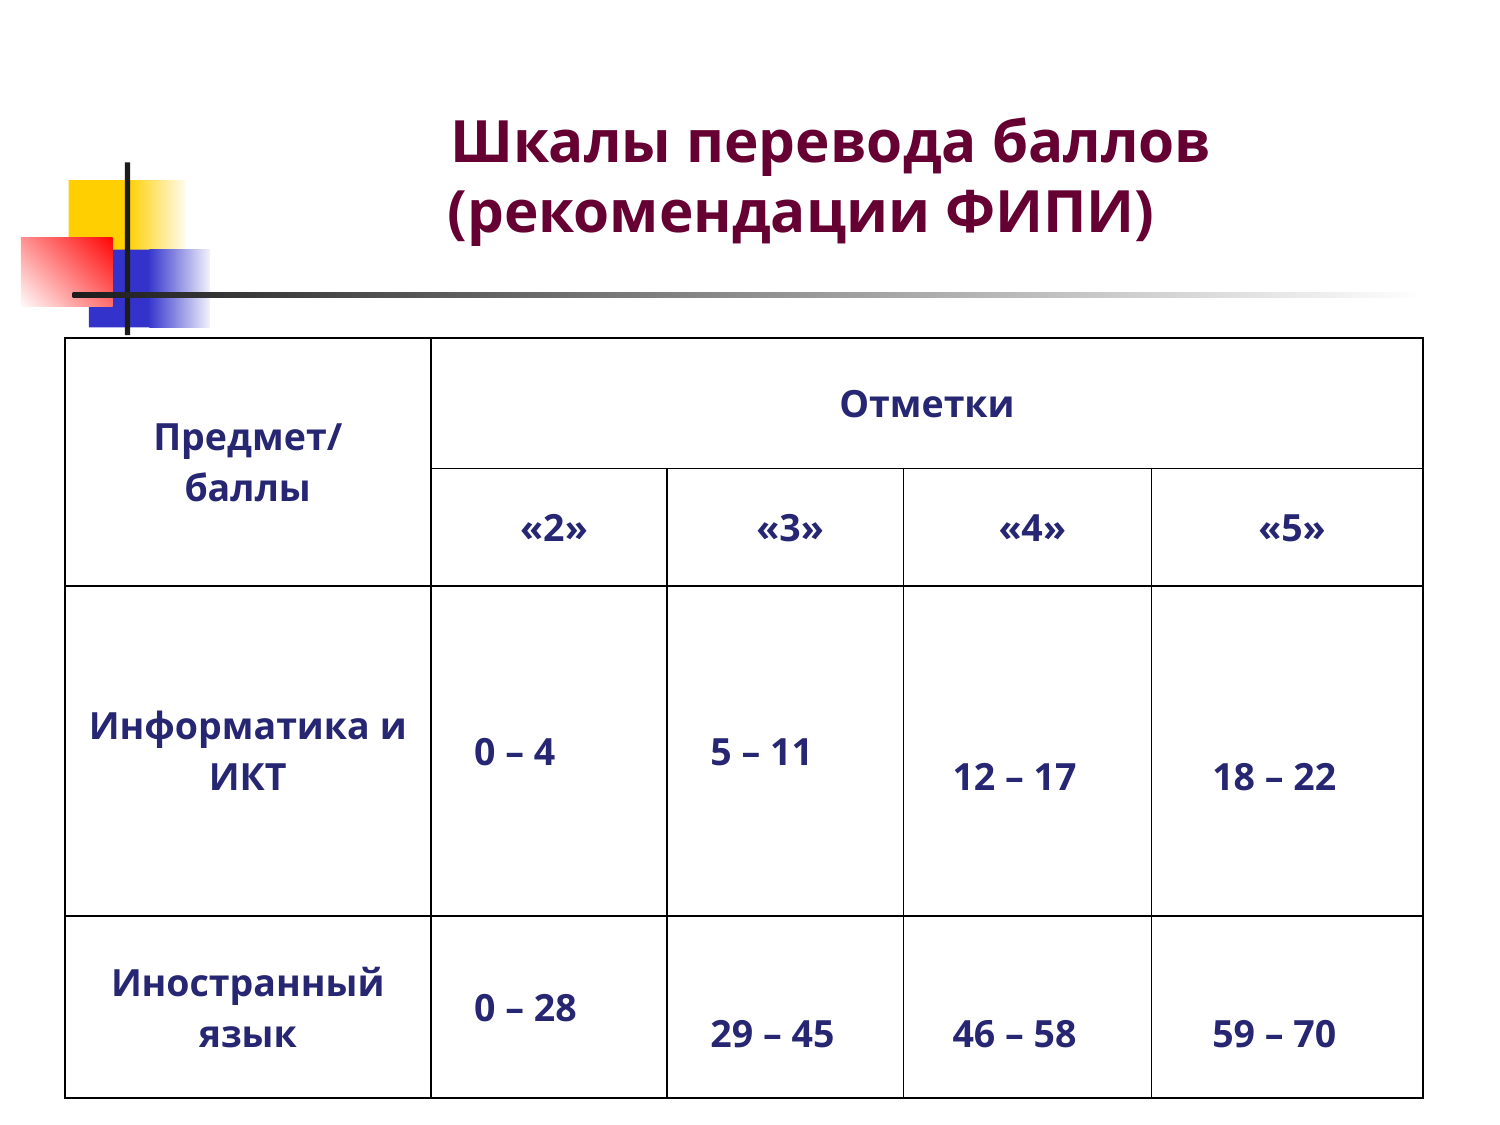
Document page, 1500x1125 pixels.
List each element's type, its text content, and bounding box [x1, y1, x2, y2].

table_cell «3» [668, 469, 903, 585]
table_cell 12 – 17 [904, 587, 1151, 915]
table_cell 29 – 45 [668, 917, 903, 1097]
table_cell 0 – 4 [432, 587, 666, 915]
table_header Отметки [432, 339, 1422, 468]
table_cell 18 – 22 [1152, 587, 1422, 915]
table_cell 0 – 28 [432, 917, 666, 1097]
table_header Предмет/ баллы [66, 339, 430, 585]
title Шкалы перевода баллов (рекомендации ФИПИ) [164, 117, 1439, 232]
table_cell Информатика и ИКТ [66, 587, 430, 915]
table_cell «2» [432, 469, 666, 585]
table_cell 59 – 70 [1152, 917, 1422, 1097]
table_cell 5 – 11 [668, 587, 903, 915]
table_cell Иностранный язык [66, 917, 430, 1097]
table_cell 46 – 58 [904, 917, 1151, 1097]
table_cell «5» [1152, 469, 1422, 585]
table_cell «4» [904, 469, 1151, 585]
